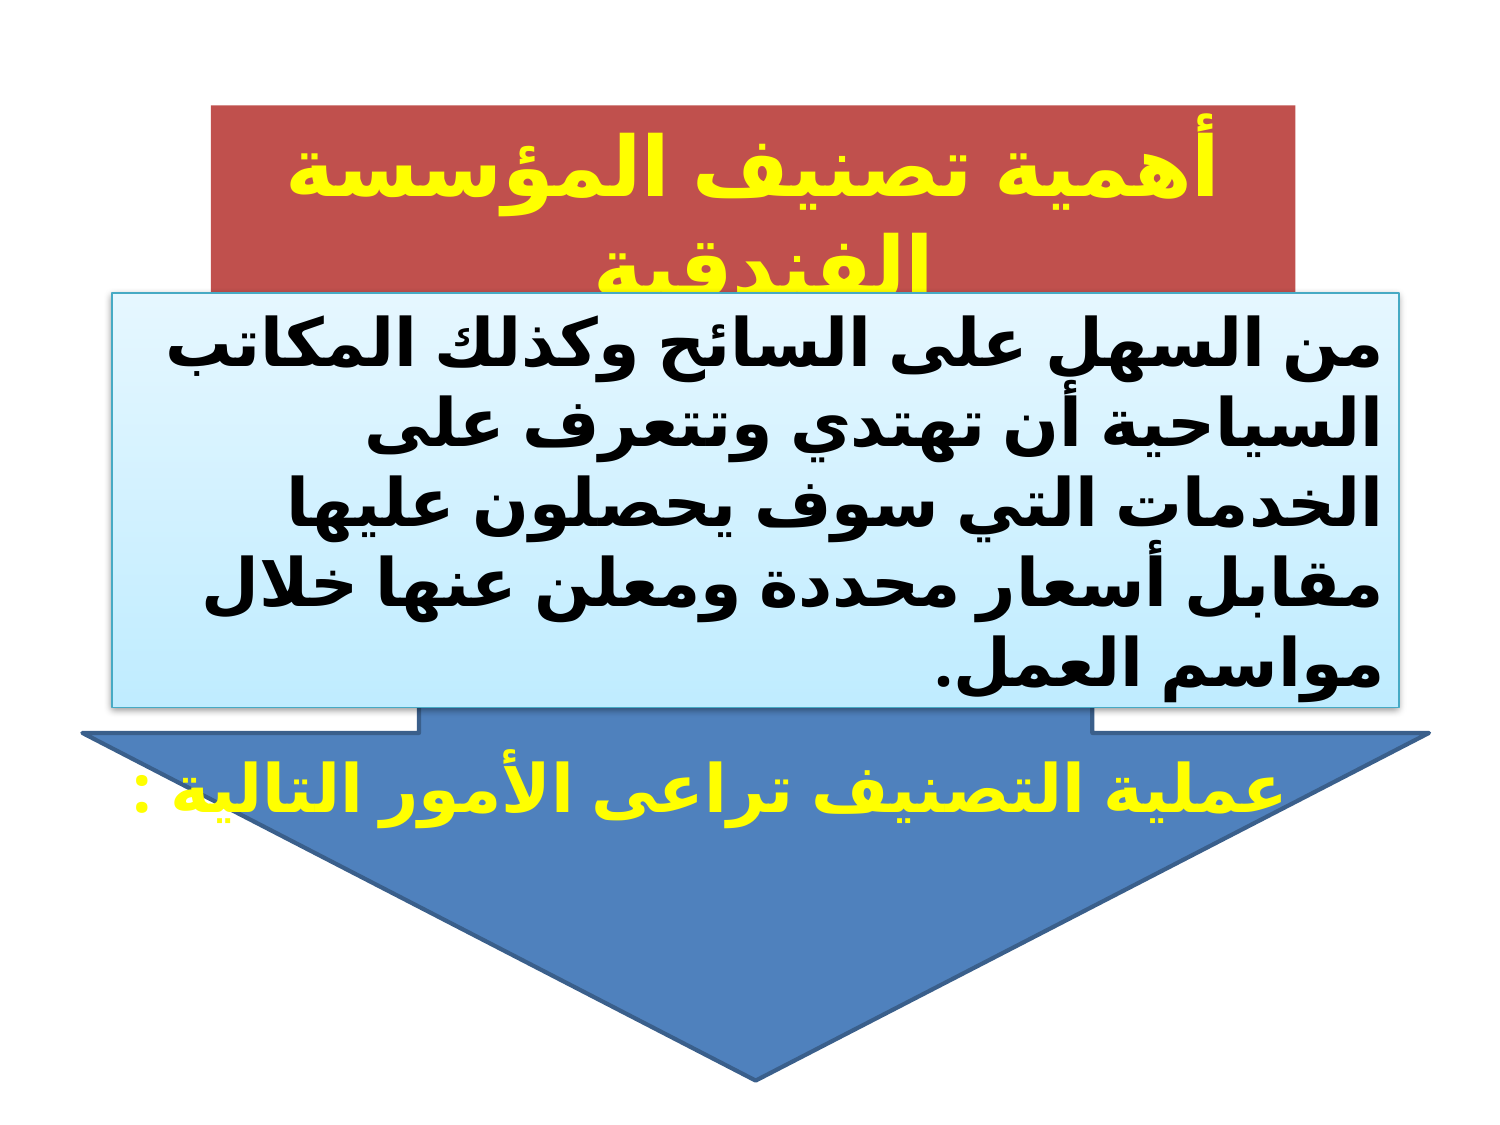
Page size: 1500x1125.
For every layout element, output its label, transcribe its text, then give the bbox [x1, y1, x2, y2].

text_box [80, 716, 1432, 800]
text_box عملية التصنيف تراعى الأمور التالية : [116, 738, 1304, 833]
text_box من السهل على السائح وكذلك المكاتب السياحية أن تهتدي وتتعرف على الخدمات التي سوف يحصلون عليها مقابل أسعار محددة ومعلن عنها خلال مواسم العمل. [111, 292, 1400, 708]
text_box [271, 833, 1240, 1083]
text_box أهمية تصنيف المؤسسة الفندقية [210, 105, 1296, 290]
